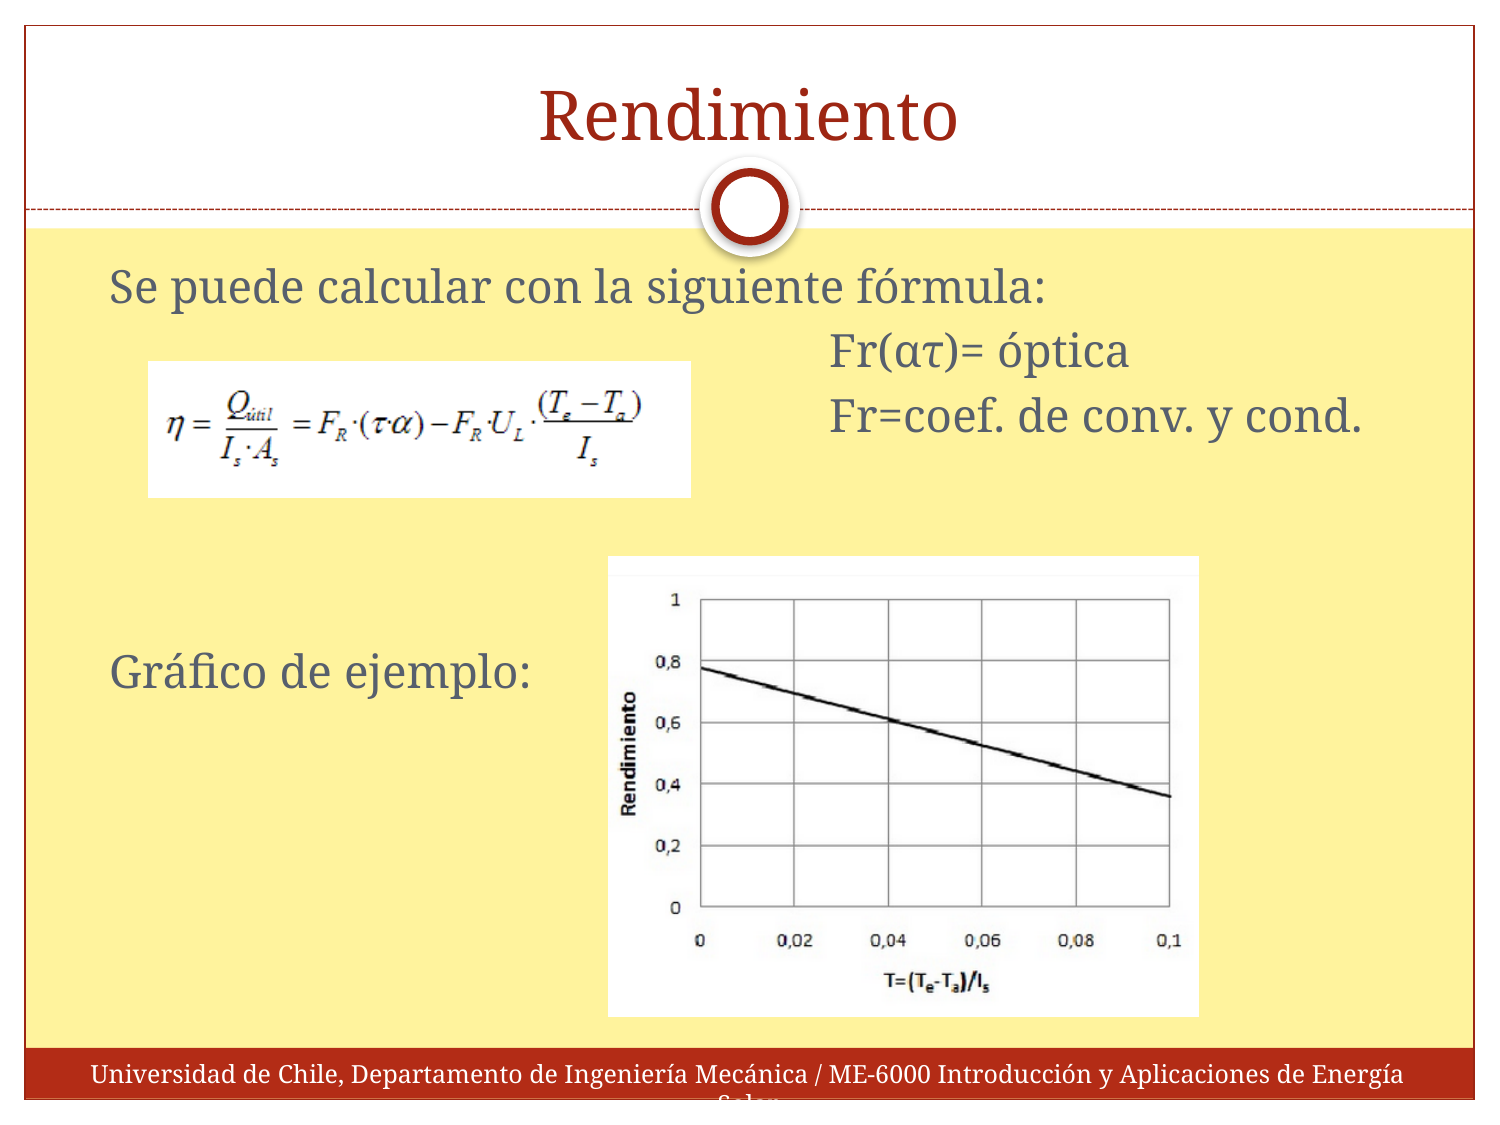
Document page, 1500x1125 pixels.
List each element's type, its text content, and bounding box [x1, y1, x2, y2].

title Rendimiento [49, 37, 1450, 162]
picture [608, 556, 1200, 1017]
picture [147, 361, 691, 498]
footer Universidad de Chile, Departamento de Ingeniería Mecánica / ME-6000 Introducción y Aplicaciones de Energía Solar [50, 1051, 1447, 1112]
